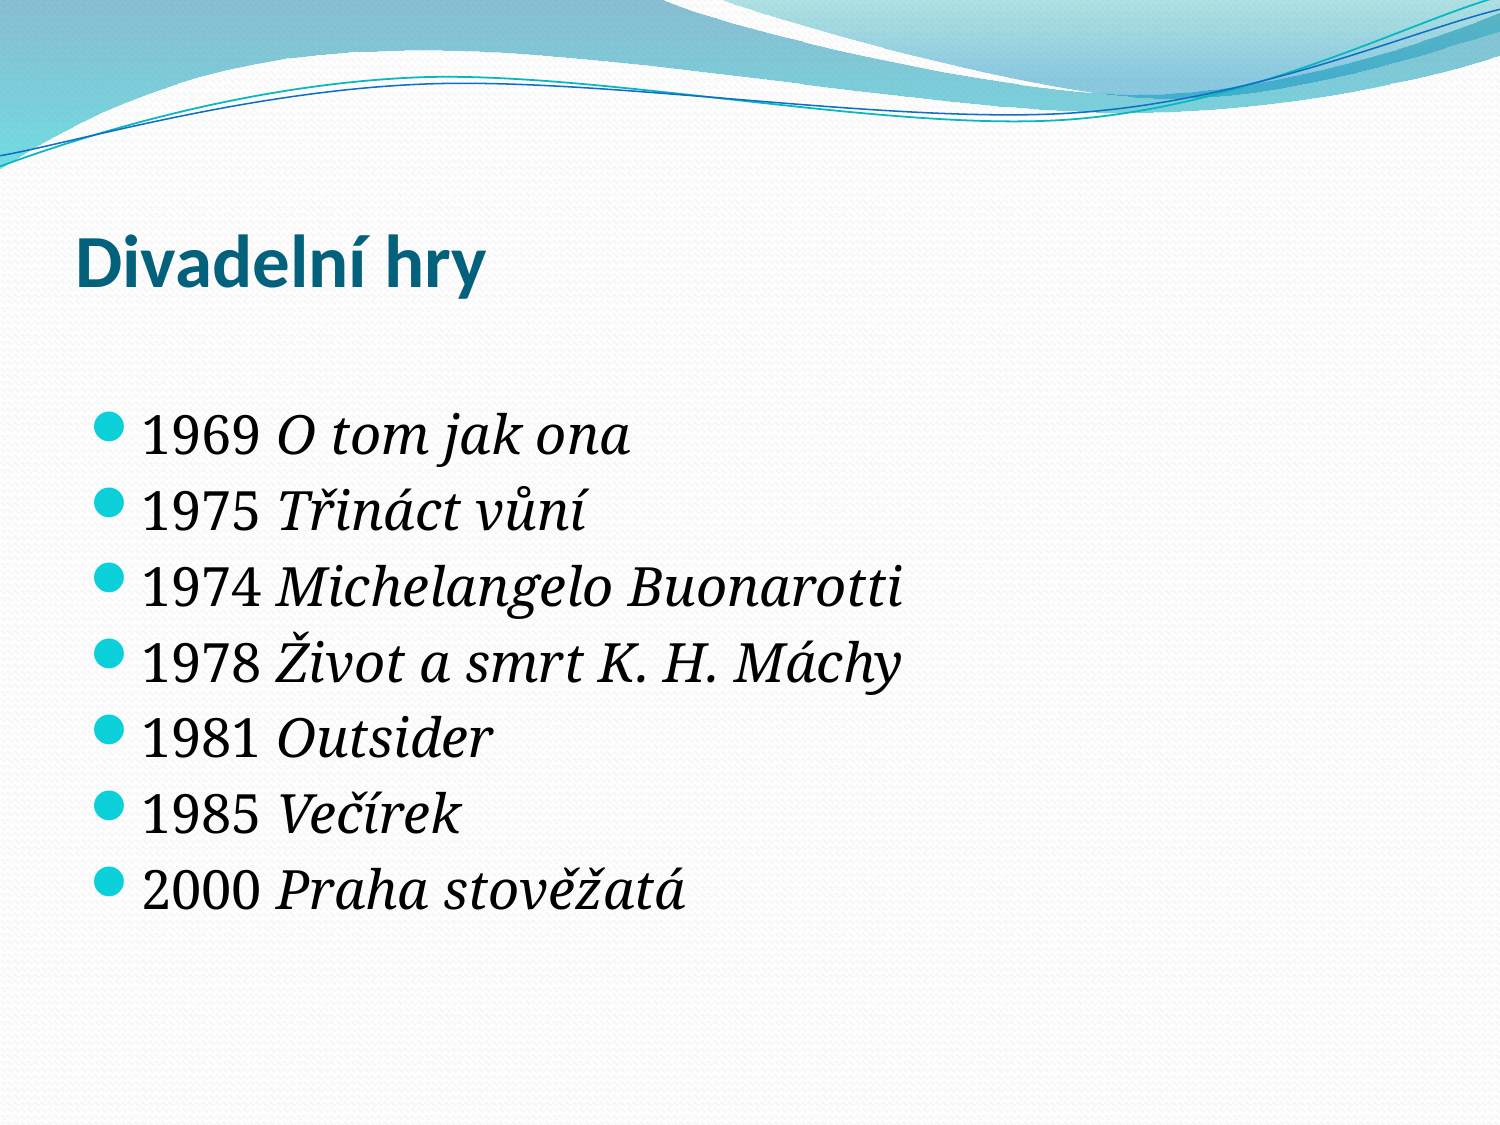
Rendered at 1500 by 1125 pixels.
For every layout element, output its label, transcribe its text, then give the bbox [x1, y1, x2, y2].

title Divadelní hry [75, 115, 1425, 303]
list 1969 O tom jak ona 1975 Třináct vůní 1974 Michelangelo Buonarotti 1978 Život a smrt K. H. Máchy 1981 Outsider 1985 Večírek 2000 Praha stověžatá [75, 317, 1425, 1038]
